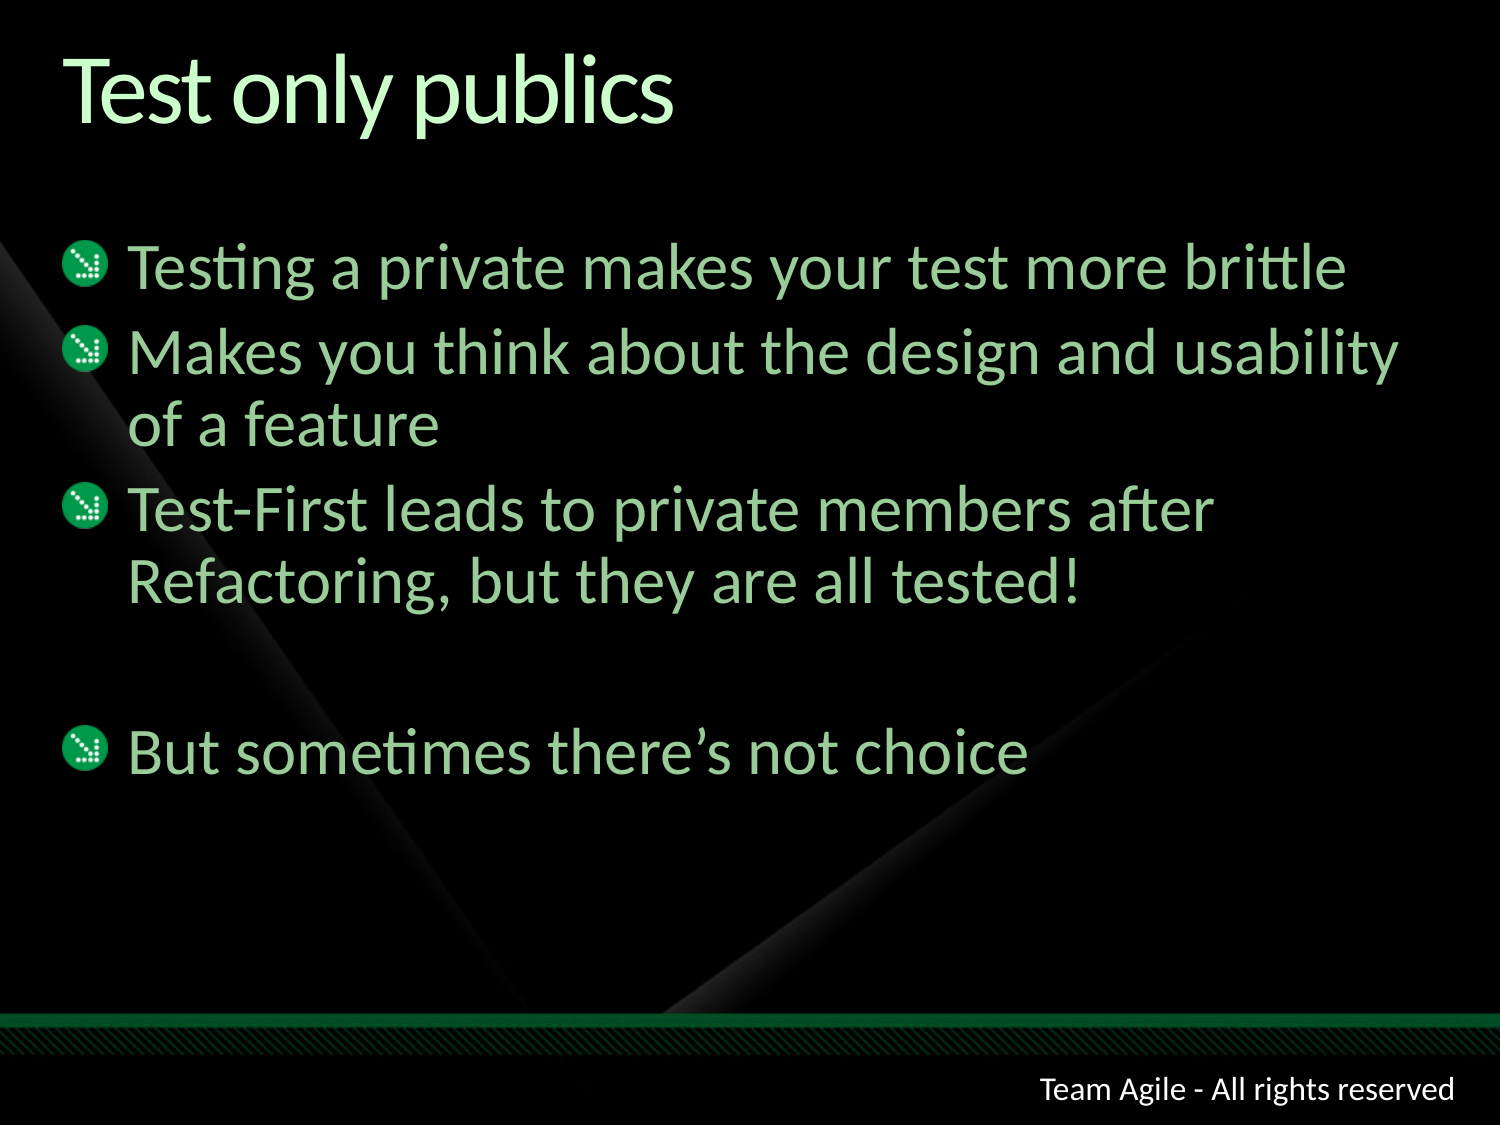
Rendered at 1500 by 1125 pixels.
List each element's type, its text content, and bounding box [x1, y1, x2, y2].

list Testing a private makes your test more brittle Makes you think about the design and usability of a feature Test-First leads to private members after Refactoring, but they are all tested! But sometimes there’s not choice [62, 231, 1438, 583]
footer Team Agile - All rights reserved [1025, 1059, 1500, 1125]
picture [0, 0, 1500, 1125]
title Test only publics [62, 37, 1438, 147]
